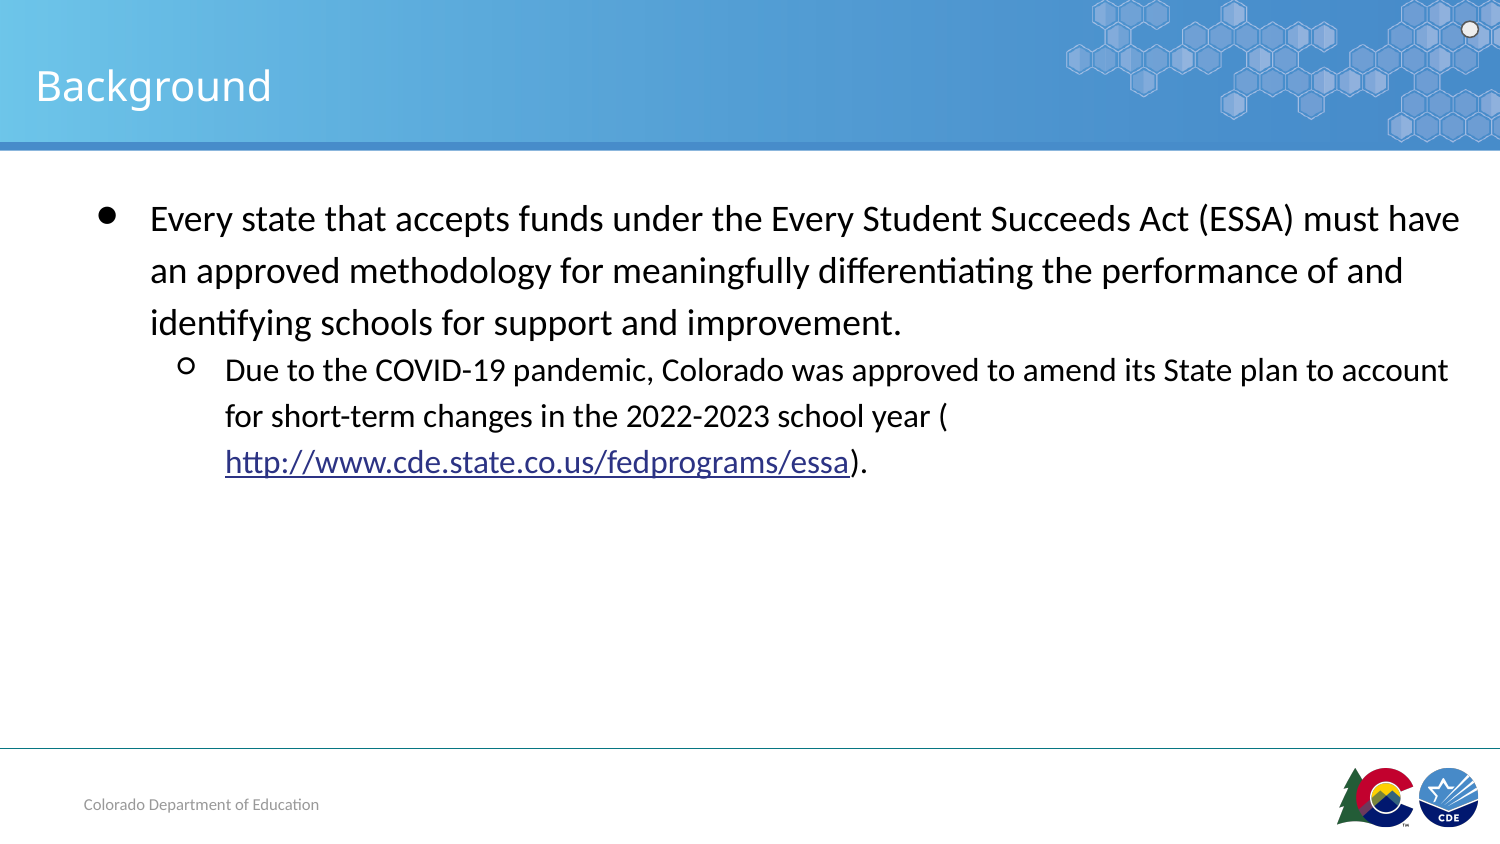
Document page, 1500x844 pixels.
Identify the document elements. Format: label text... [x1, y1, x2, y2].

picture [0, 0, 1500, 151]
title Background [34, 37, 1433, 132]
picture [1336, 767, 1479, 828]
list Every state that accepts funds under the Every Student Succeeds Act (ESSA) must have an approved methodology for meaningfully differentiating the performance of and identifying schools for support and improvement. Due to the COVID-19 pandemic, Colorado was approved to amend its State plan to account for short-term changes in the 2022-2023 school year (http://www.cde.state.co.us/fedprograms/essa). [75, 187, 1473, 712]
text_box [1461, 21, 1479, 38]
